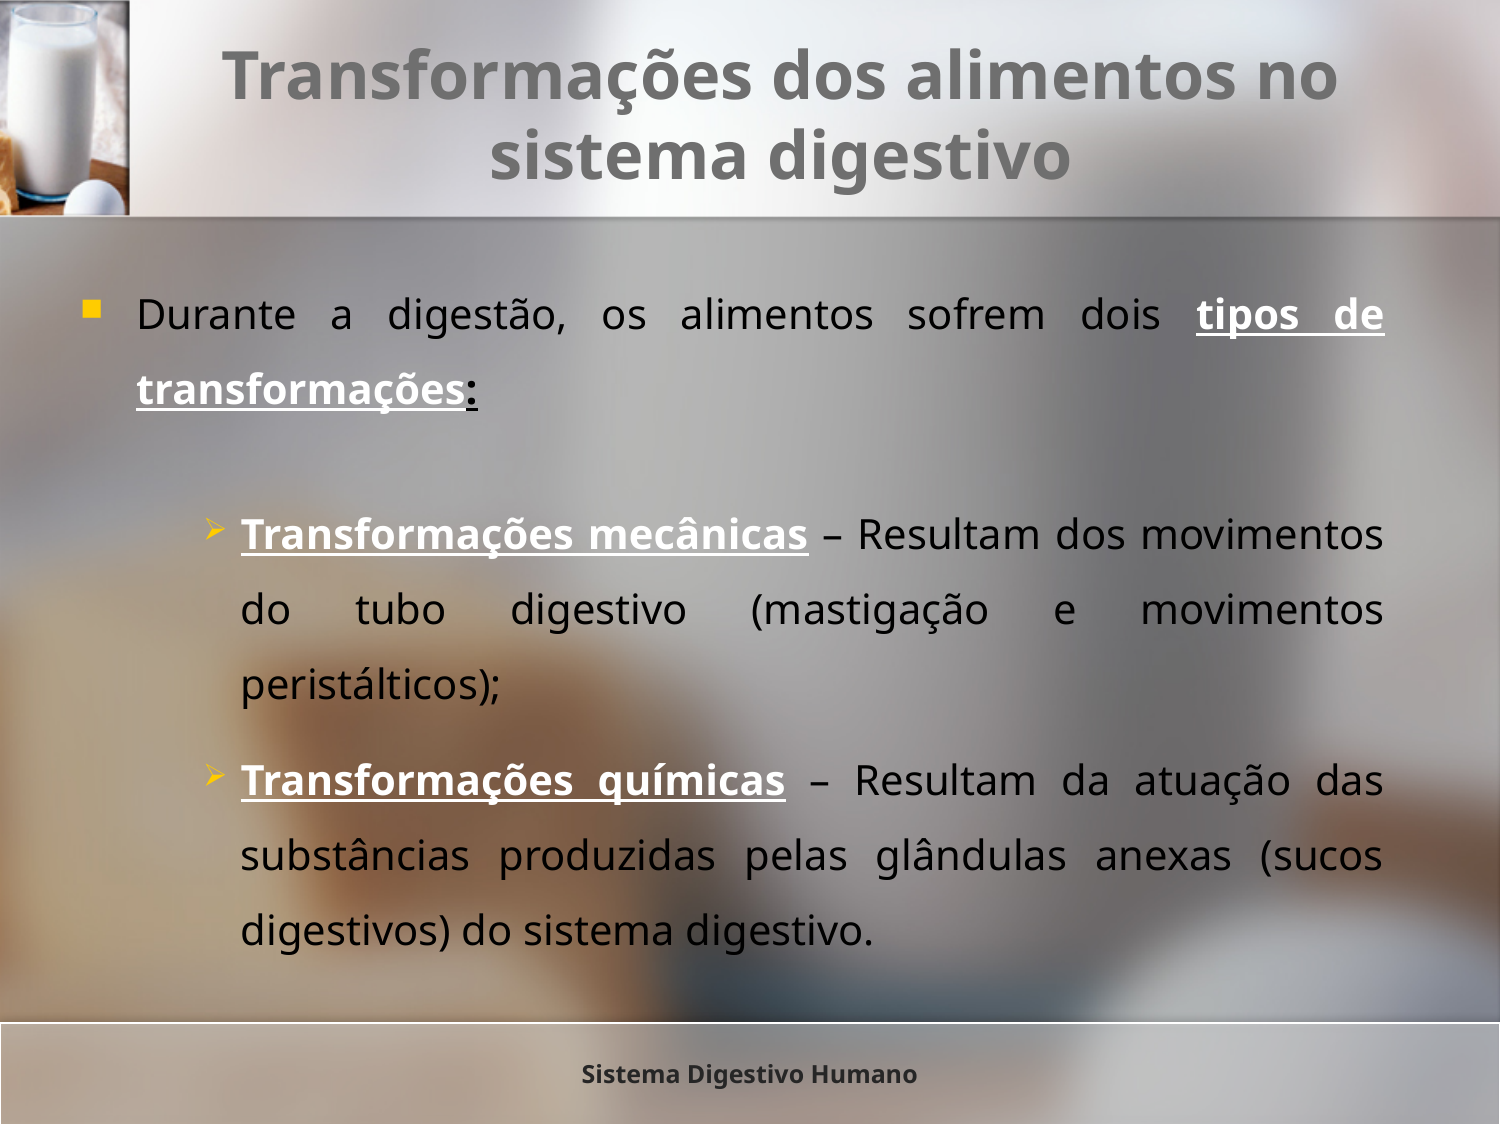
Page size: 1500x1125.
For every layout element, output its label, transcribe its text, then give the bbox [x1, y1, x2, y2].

footer Sistema Digestivo Humano [512, 1051, 988, 1125]
title Transformações dos alimentos no sistema digestivo [150, 24, 1413, 200]
picture [0, 0, 1500, 1022]
list Durante a digestão, os alimentos sofrem dois tipos de transformações: Transformações mecânicas – Resultam dos movimentos do tubo digestivo (mastigação e movimentos peristálticos); Transformações químicas – Resultam da atuação das substâncias produzidas pelas glândulas anexas (sucos digestivos) do sistema digestivo. [64, 255, 1400, 992]
